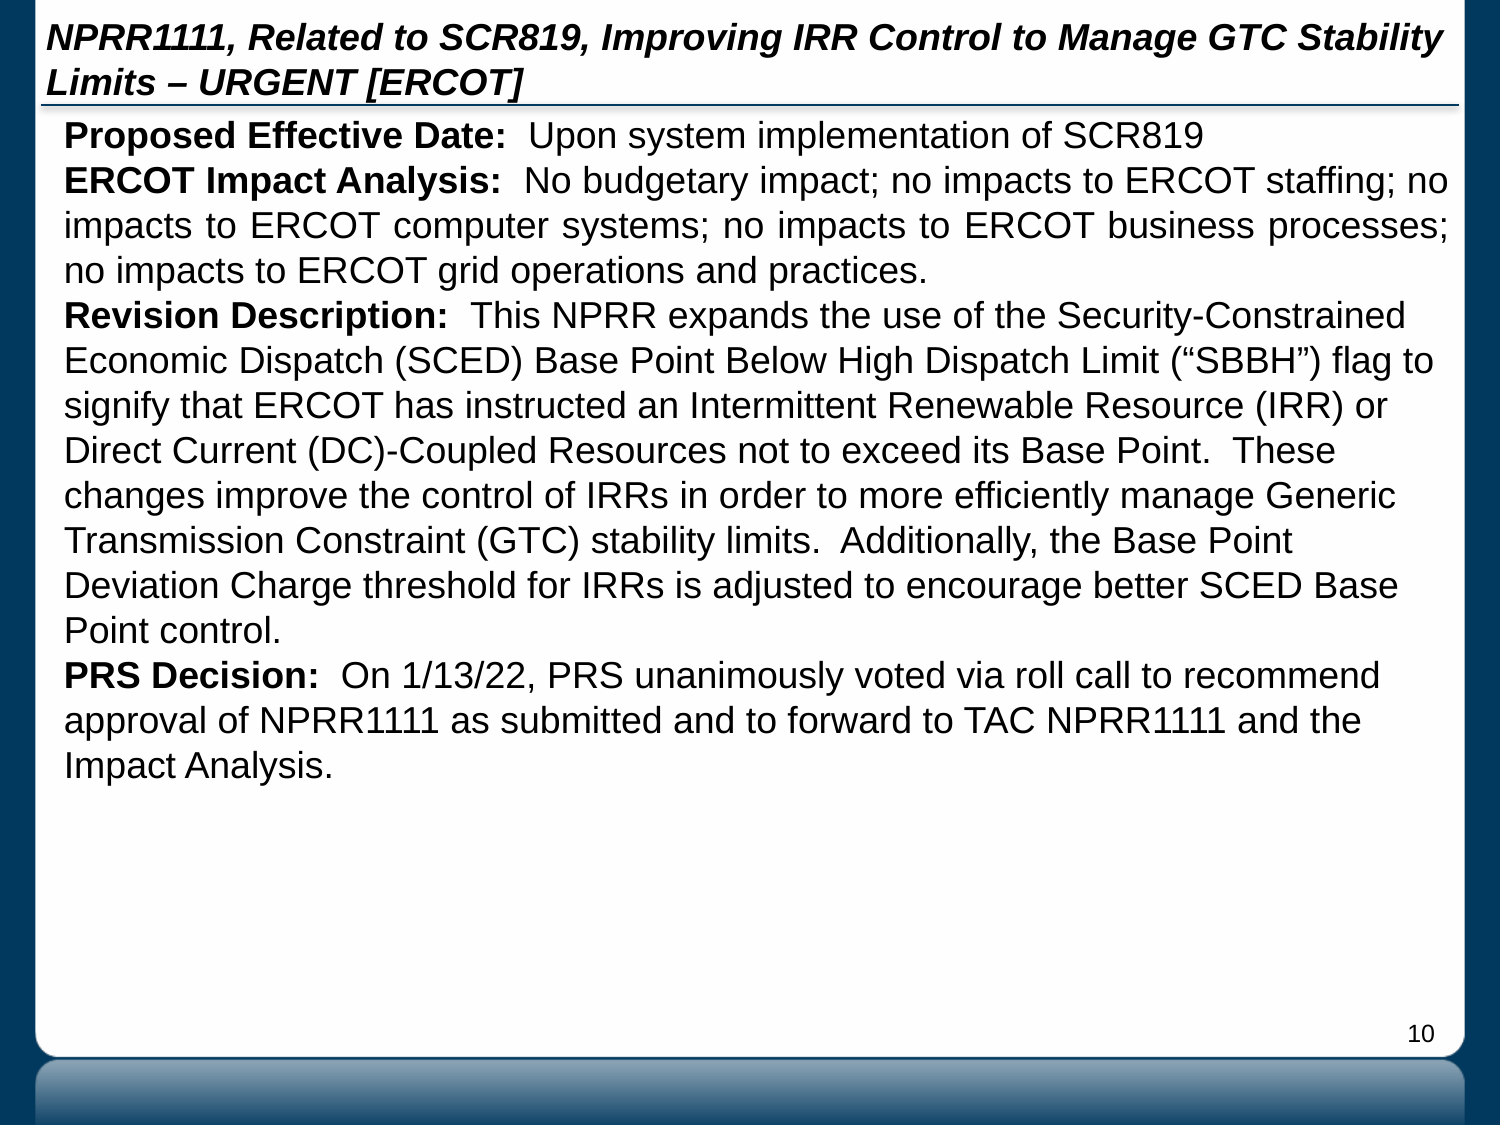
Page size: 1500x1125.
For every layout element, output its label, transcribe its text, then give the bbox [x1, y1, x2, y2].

picture [35, 0, 1465, 1125]
text_box Proposed Effective Date: Upon system implementation of SCR819 ERCOT Impact Analysis: No budgetary impact; no impacts to ERCOT staffing; no impacts to ERCOT computer systems; no impacts to ERCOT business processes; no impacts to ERCOT grid operations and practices. Revision Description: This NPRR expands the use of the Security-Constrained Economic Dispatch (SCED) Base Point Below High Dispatch Limit (“SBBH”) flag to signify that ERCOT has instructed an Intermittent Renewable Resource (IRR) or Direct Current (DC)-Coupled Resources not to exceed its Base Point. These changes improve the control of IRRs in order to more efficiently manage Generic Transmission Constraint (GTC) stability limits. Additionally, the Base Point Deviation Charge threshold for IRRs is adjusted to encourage better SCED Base Point control. PRS Decision: On 1/13/22, PRS unanimously voted via roll call to recommend approval of NPRR1111 as submitted and to forward to TAC NPRR1111 and the Impact Analysis. [11, 103, 1464, 794]
title NPRR1111, Related to SCR819, Improving IRR Control to Manage GTC Stability Limits – URGENT [ERCOT] [31, 20, 1464, 97]
